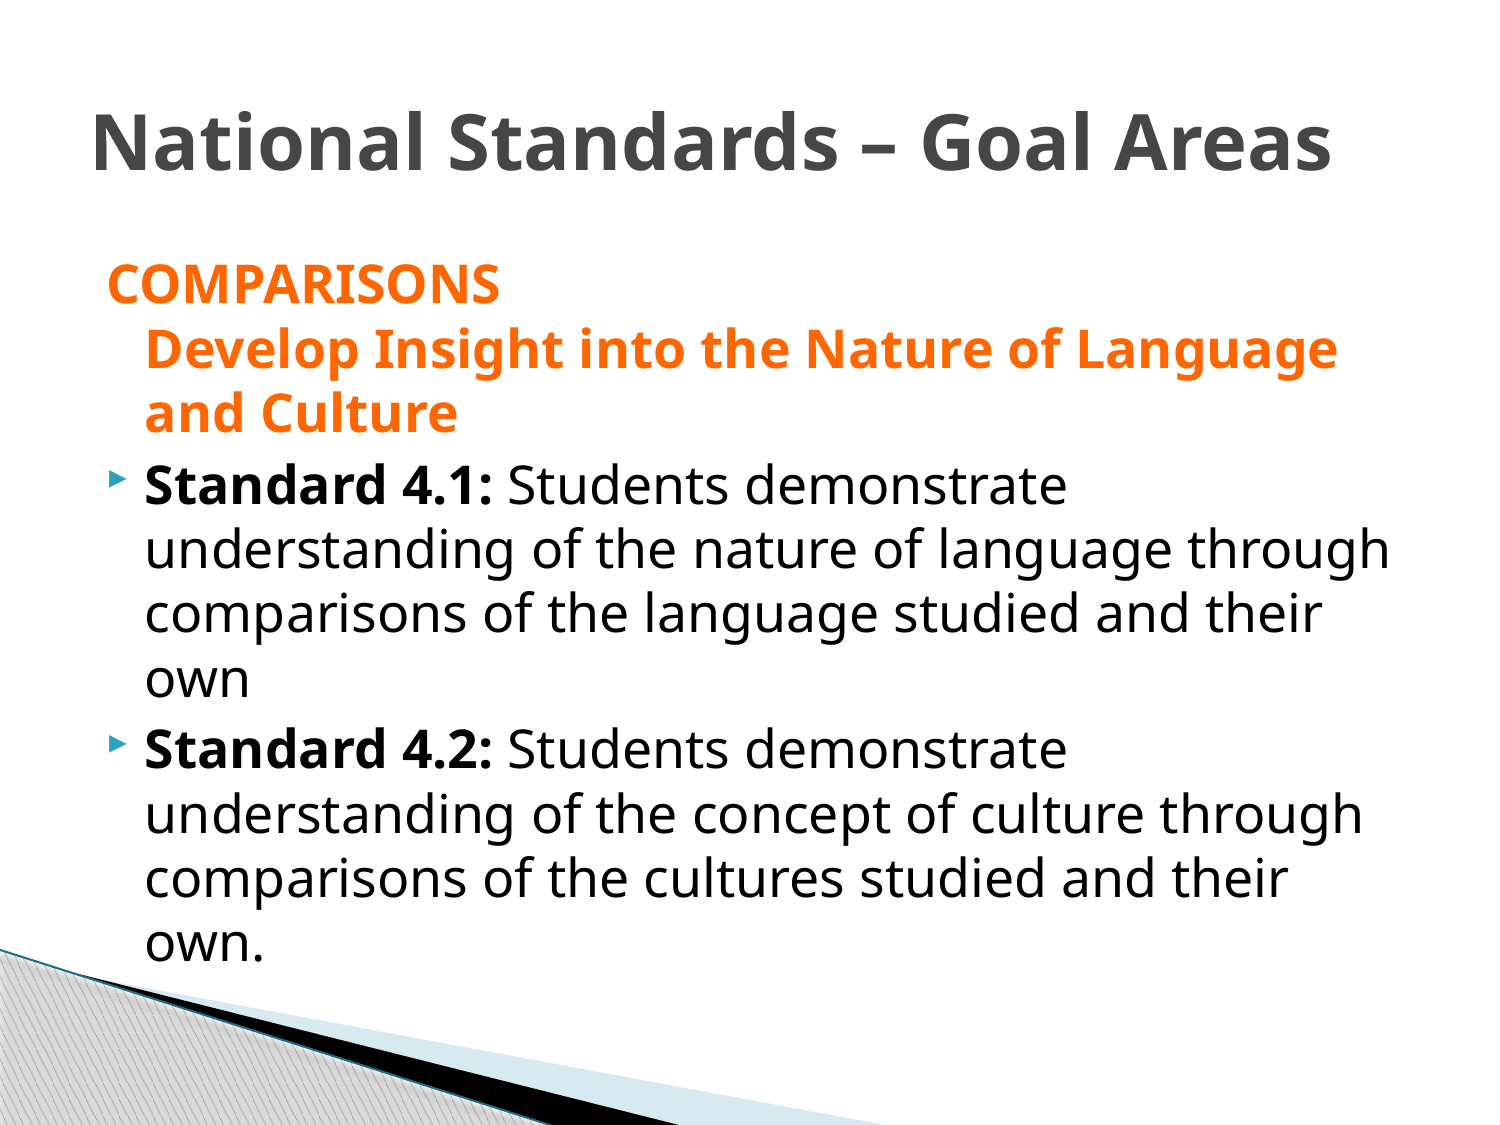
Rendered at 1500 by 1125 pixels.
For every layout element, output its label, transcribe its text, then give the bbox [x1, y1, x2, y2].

list COMPARISONS Develop Insight into the Nature of Language and Culture Standard 4.1: Students demonstrate understanding of the nature of language through comparisons of the language studied and their own Standard 4.2: Students demonstrate understanding of the concept of culture through comparisons of the cultures studied and their own. [75, 243, 1425, 986]
title National Standards – Goal Areas [75, 45, 1425, 233]
